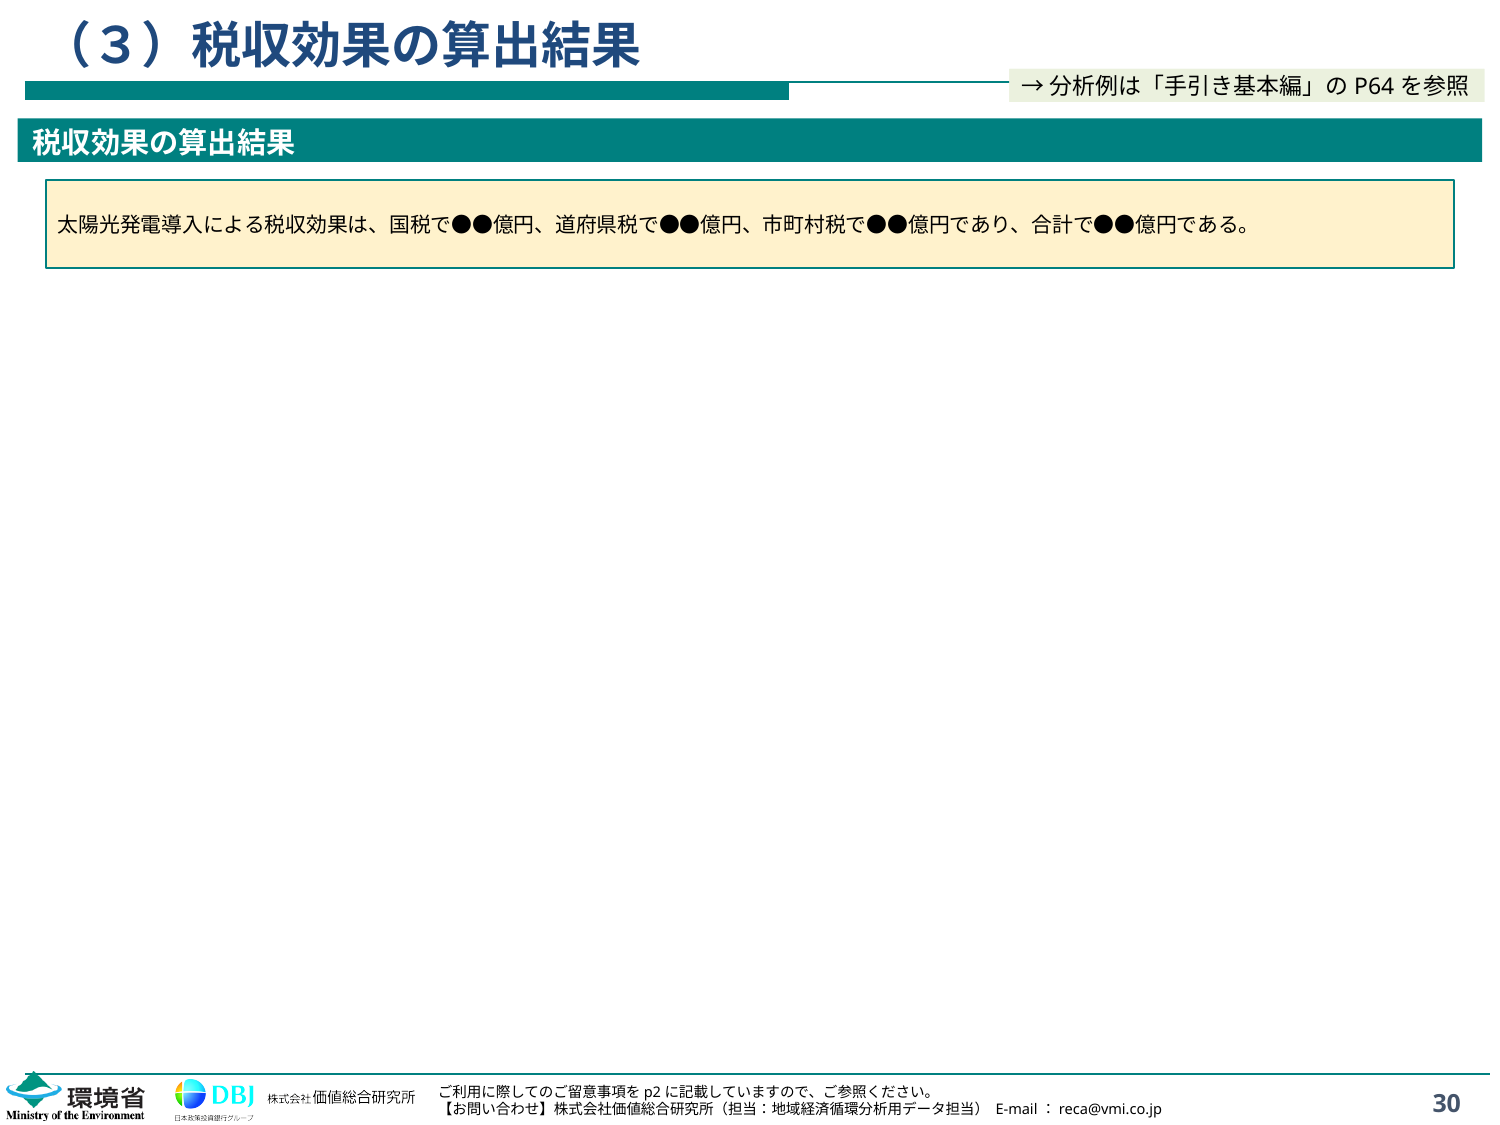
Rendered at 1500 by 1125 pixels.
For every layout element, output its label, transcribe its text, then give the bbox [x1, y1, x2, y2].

picture [171, 1075, 419, 1125]
slide_number 30 [1393, 1079, 1500, 1122]
text_box →分析例は「手引き基本編」のP64を参照 [1009, 68, 1485, 102]
text_box 税収効果の算出結果 [17, 118, 1483, 162]
text_box 太陽光発電導入による税収効果は、国税で●●億円、道府県税で●●億円、市町村税で●●億円であり、合計で●●億円である。 [46, 179, 1454, 269]
title （３）税収効果の算出結果 [25, 0, 1355, 81]
picture [2, 1071, 148, 1125]
